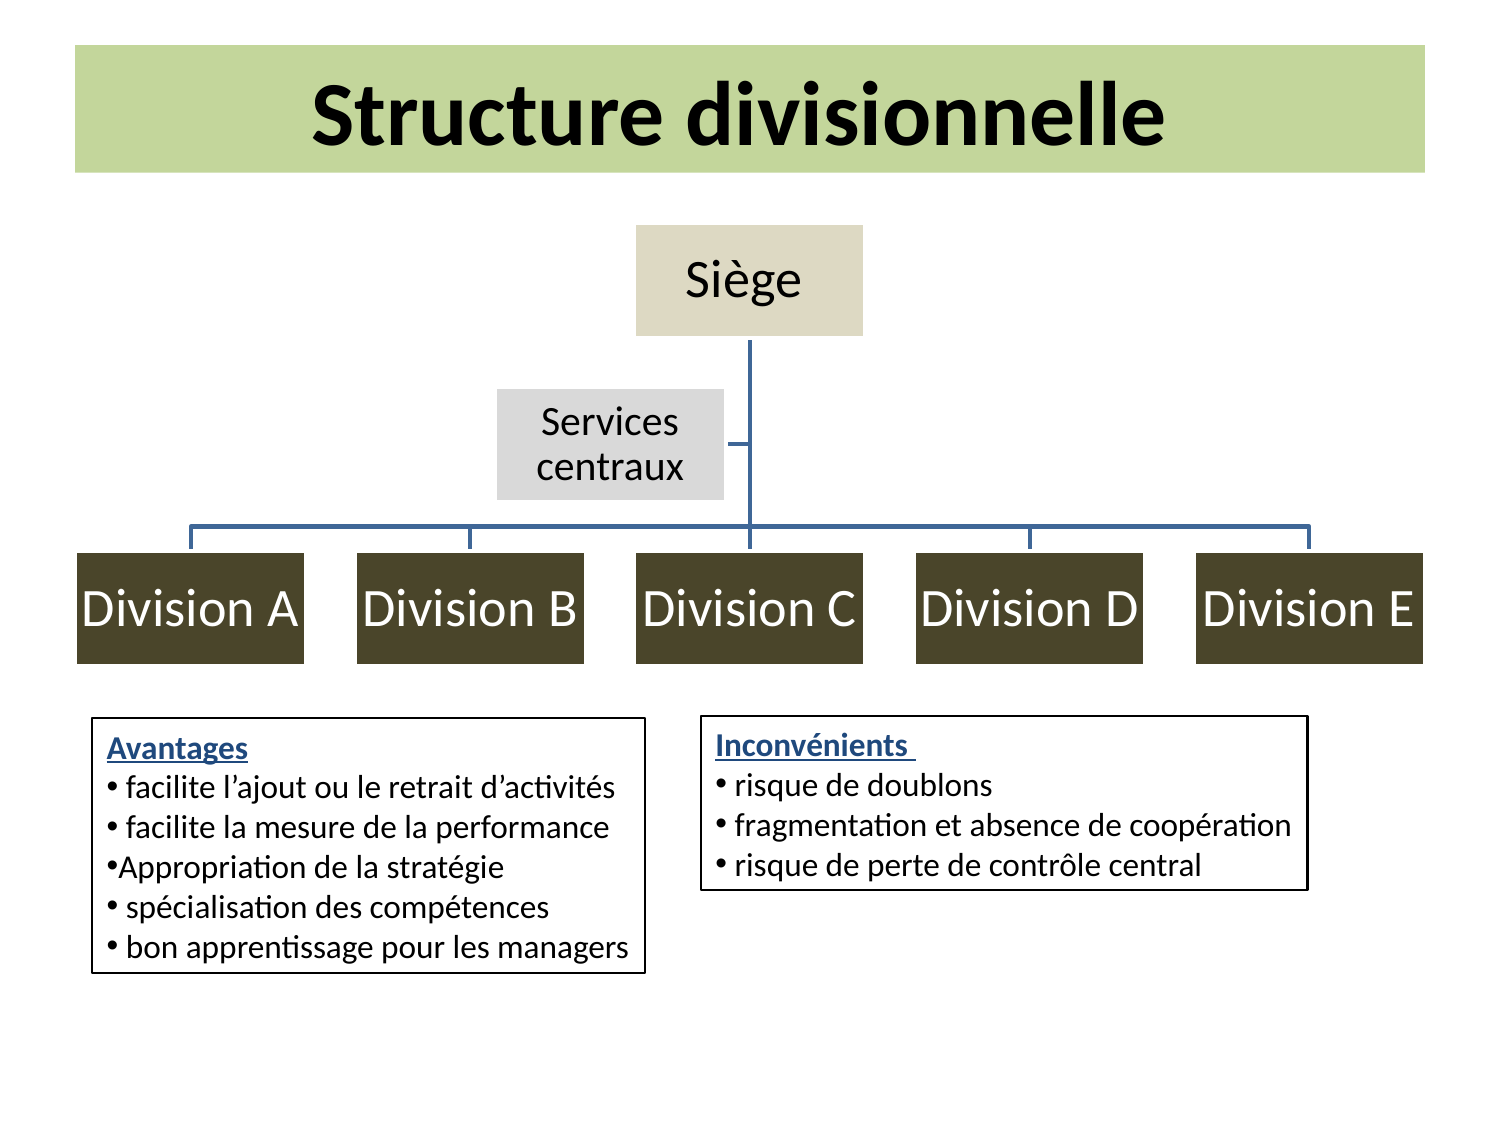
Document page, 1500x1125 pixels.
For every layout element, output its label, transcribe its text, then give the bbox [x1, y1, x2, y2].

text_box Inconvénients risque de doublons fragmentation et absence de coopération risque de perte de contrôle central [700, 715, 1308, 891]
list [74, 219, 1426, 670]
title Structure divisionnelle [75, 45, 1425, 173]
text_box Avantages facilite l’ajout ou le retrait d’activités facilite la mesure de la performance Appropriation de la stratégie spécialisation des compétences bon apprentissage pour les managers [91, 718, 645, 973]
